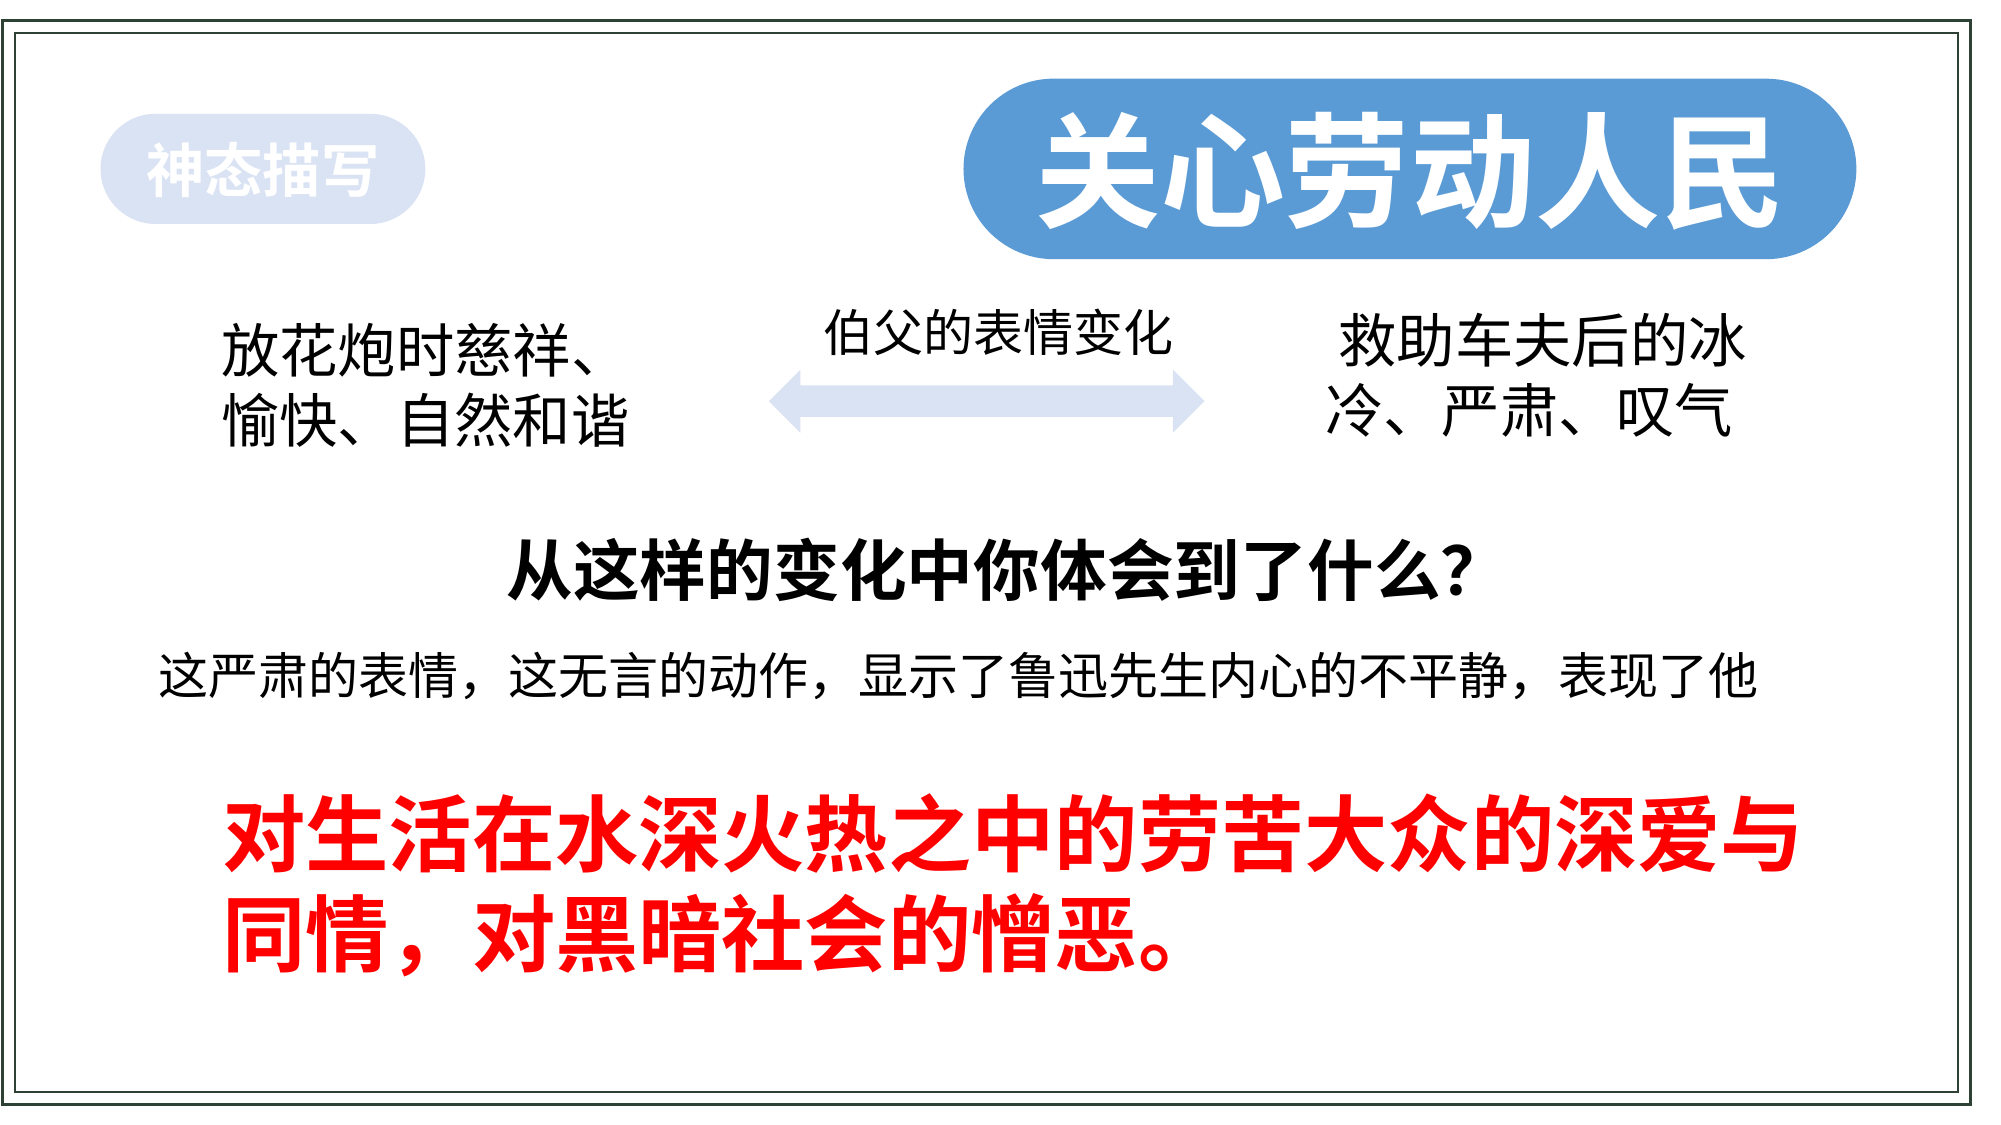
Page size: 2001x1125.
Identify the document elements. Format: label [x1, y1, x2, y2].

text_box [2, 20, 1971, 1105]
